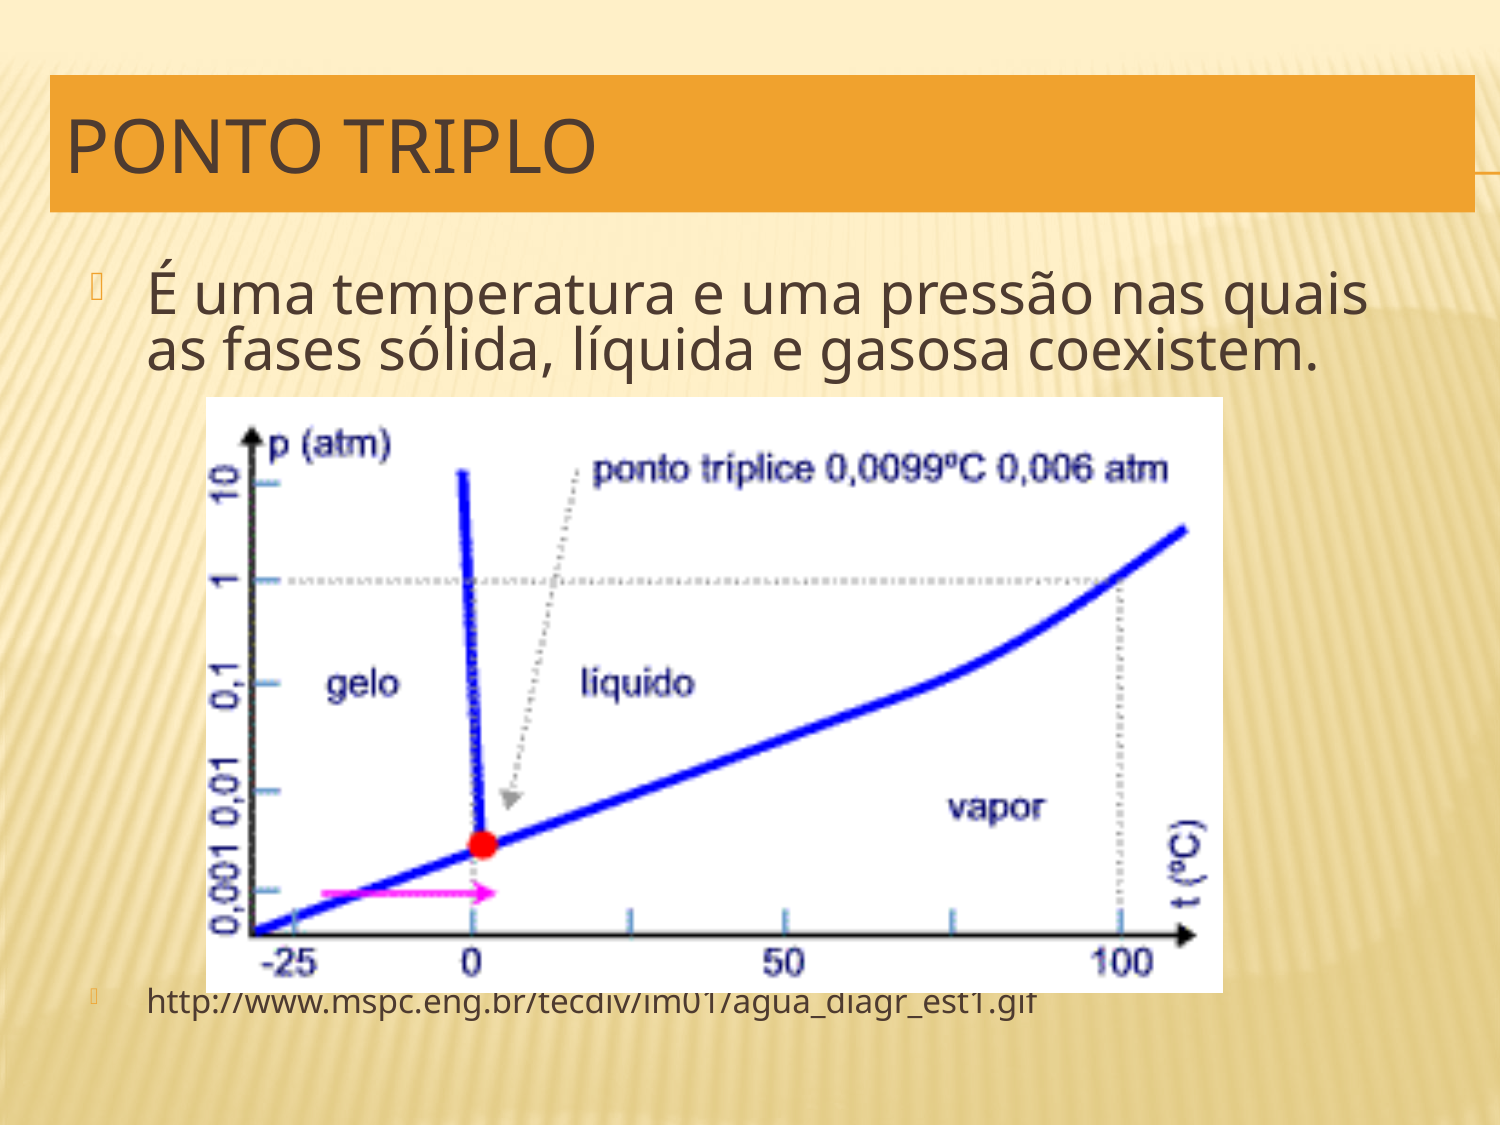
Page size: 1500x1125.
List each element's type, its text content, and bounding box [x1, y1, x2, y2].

list É uma temperatura e uma pressão nas quais as fases sólida, líquida e gasosa coexistem. http://www.mspc.eng.br/tecdiv/im01/agua_diagr_est1.gif [74, 262, 1426, 1095]
picture [206, 396, 1223, 993]
title PONTO TRIPLO [50, 75, 1475, 213]
